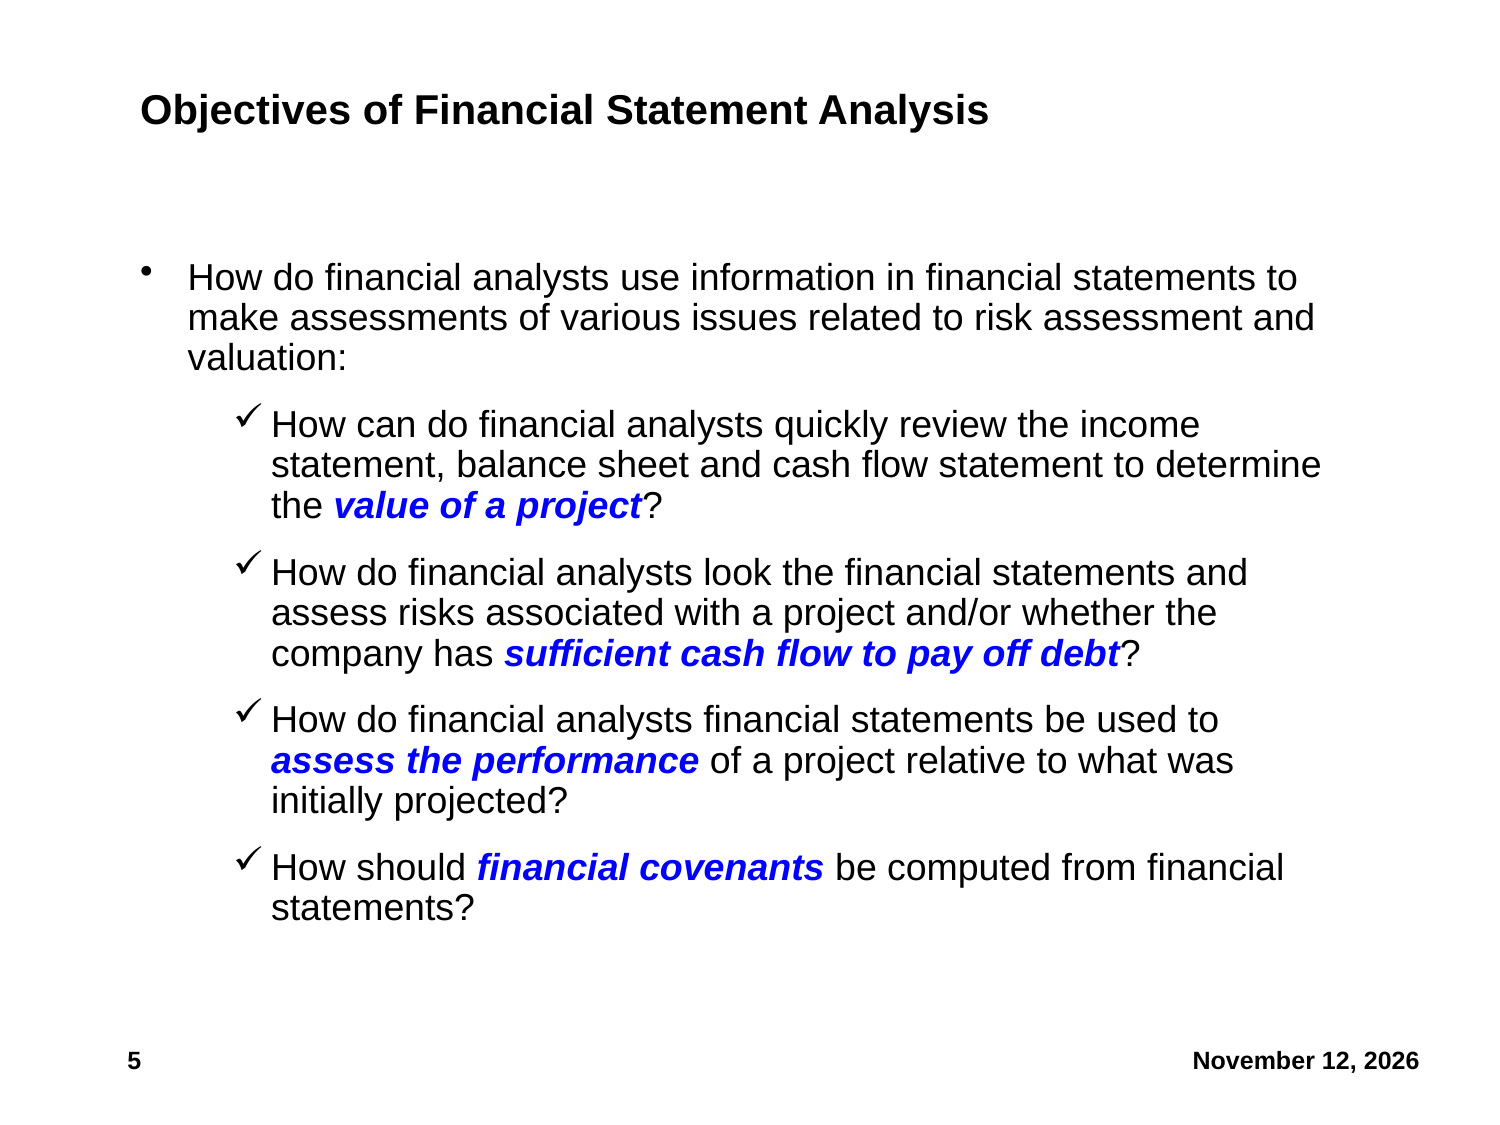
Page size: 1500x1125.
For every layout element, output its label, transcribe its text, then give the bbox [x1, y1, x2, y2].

list How do financial analysts use information in financial statements to make assessments of various issues related to risk assessment and valuation: How can do financial analysts quickly review the income statement, balance sheet and cash flow statement to determine the value of a project? How do financial analysts look the financial statements and assess risks associated with a project and/or whether the company has sufficient cash flow to pay off debt? How do financial analysts financial statements be used to assess the performance of a project relative to what was initially projected? How should financial covenants be computed from financial statements? [124, 249, 1363, 1001]
title Objectives of Financial Statement Analysis [124, 74, 1376, 226]
